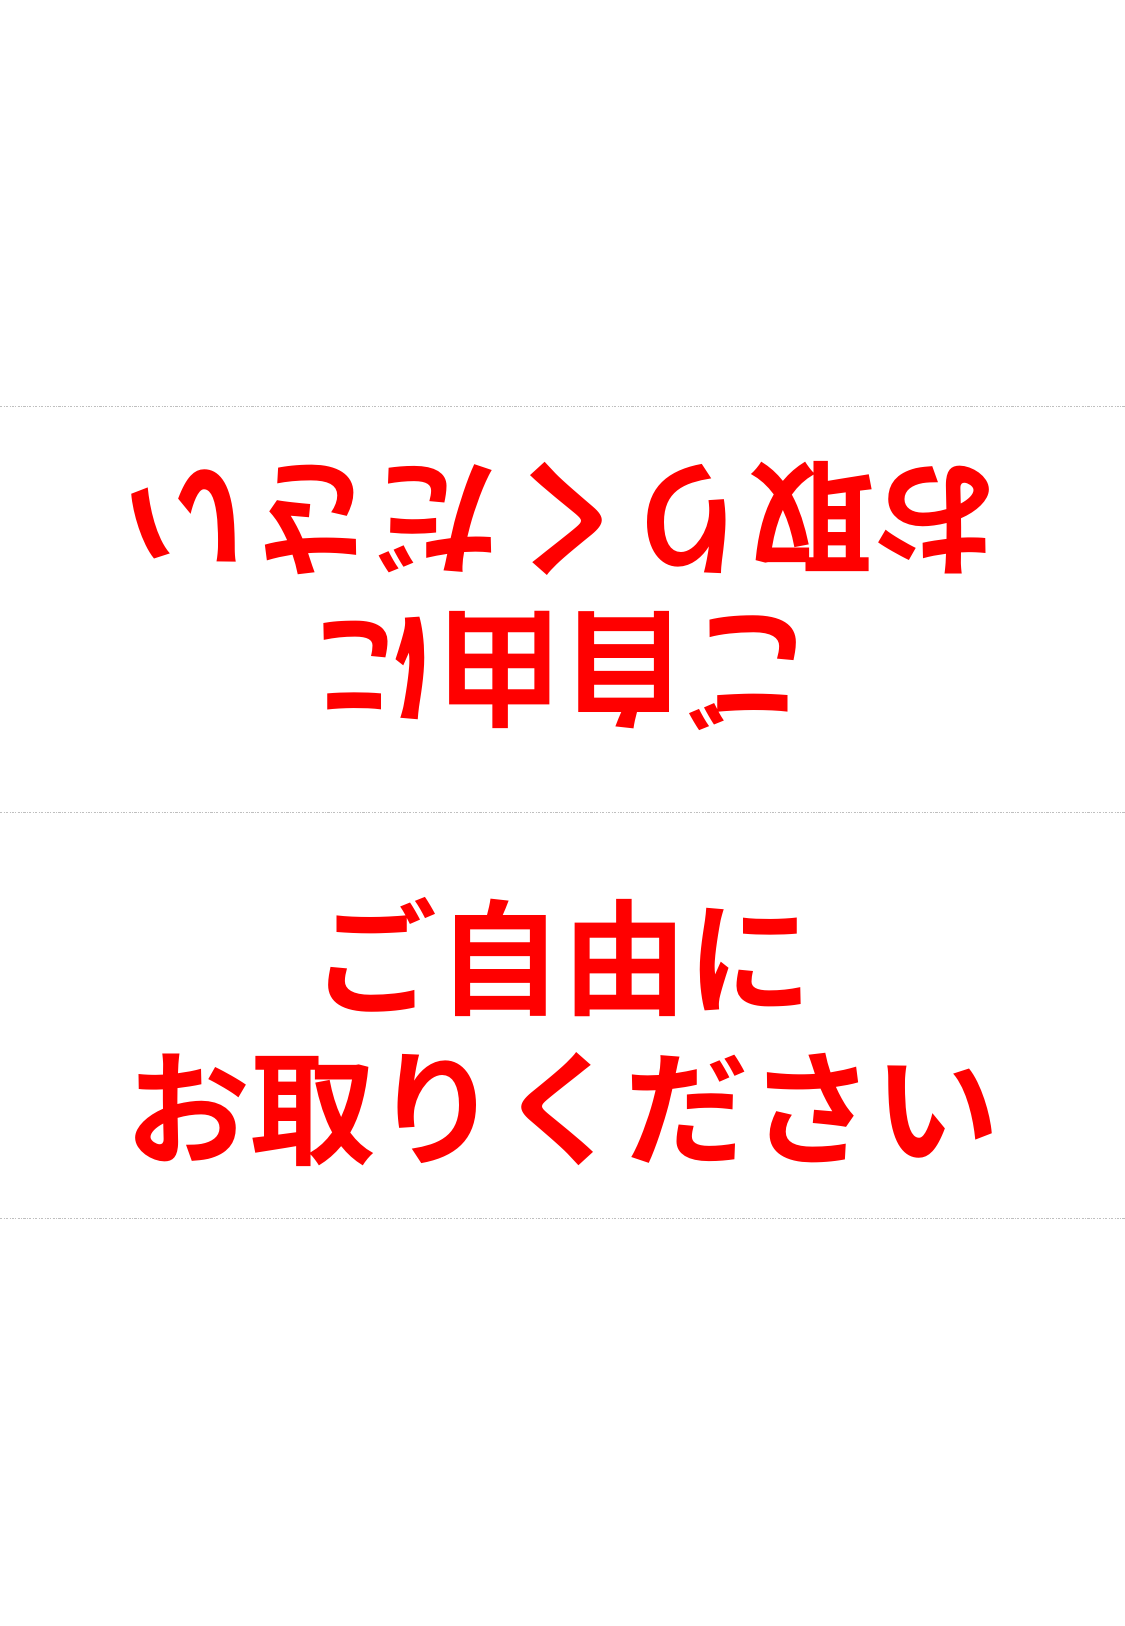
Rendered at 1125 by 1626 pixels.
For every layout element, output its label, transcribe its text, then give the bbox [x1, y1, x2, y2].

text_box ご自由に お取りください [110, 872, 1015, 1188]
text_box ご自由に お取りください [110, 439, 1015, 755]
